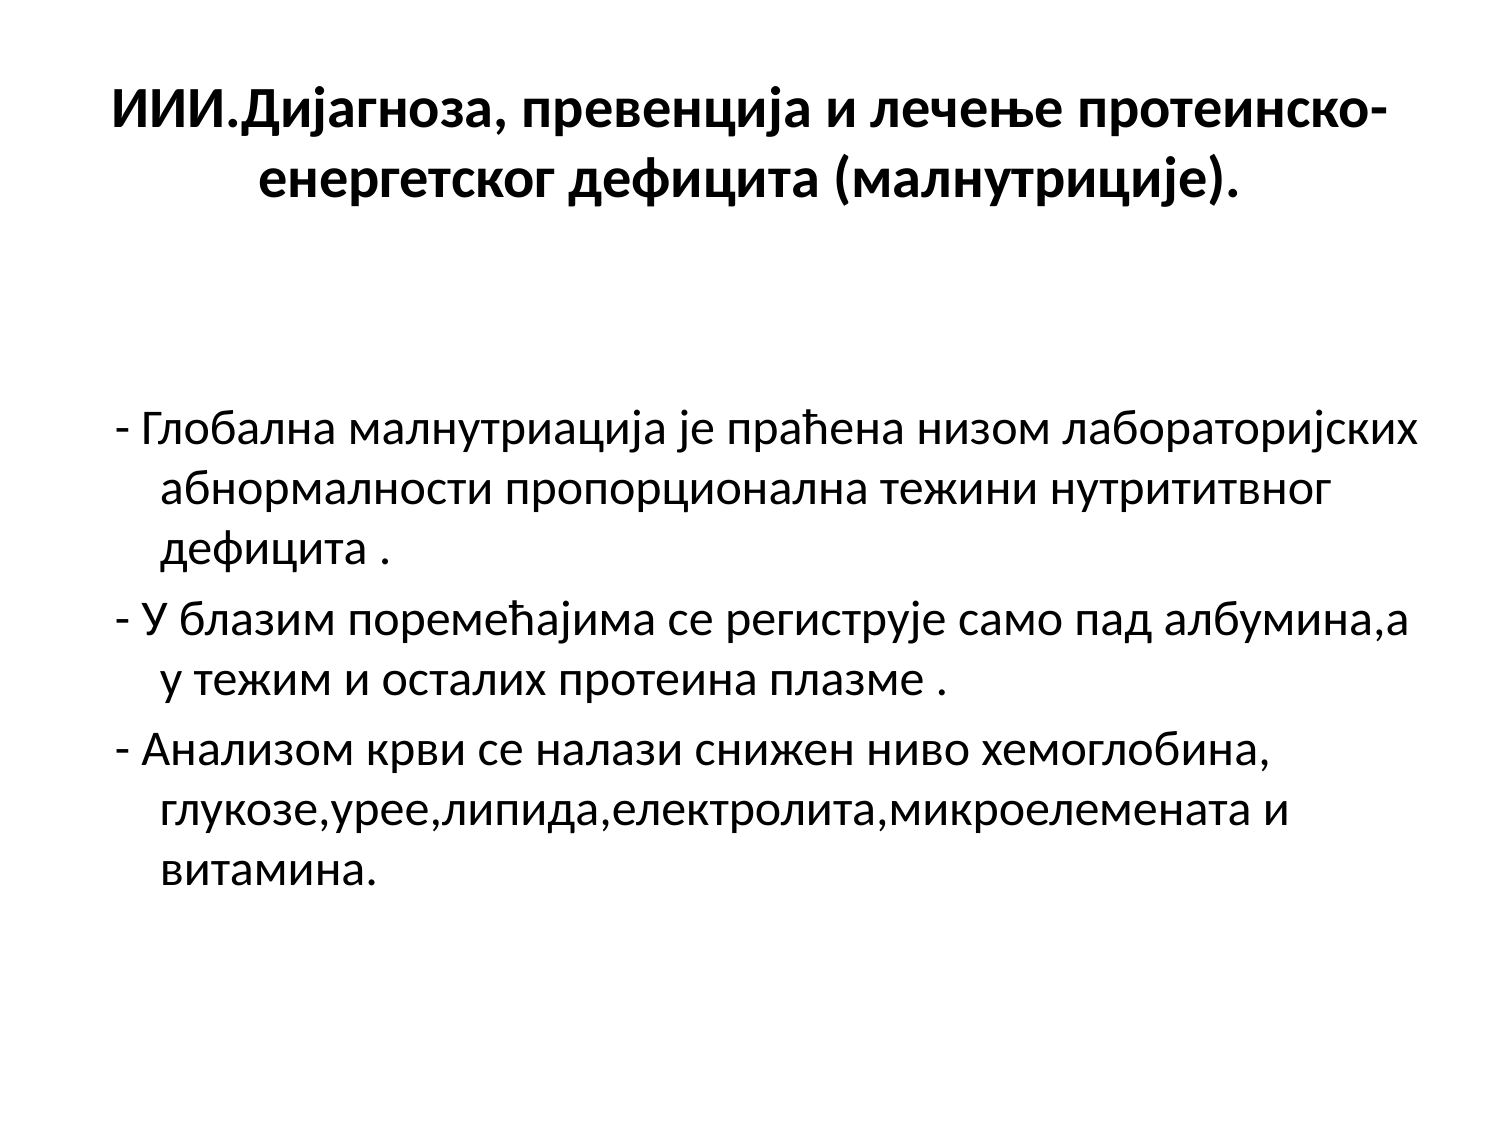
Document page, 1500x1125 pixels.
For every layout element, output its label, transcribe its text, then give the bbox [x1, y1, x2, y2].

title ИИИ.Дијагноза, превенција и лечење протеинско-енергетског дефицита (малнутриције). [75, 45, 1425, 233]
list - Глобална малнутриација је праћена низом лабораторијских абнормалности пропорционална тежини нутрититвног дефицита . - У блазим поремећајима се региструје само пад албумина,а у тежим и осталих протеина плазме . - Анализом крви се налази снижен ниво хемоглобина, глукозе,урее,липида,електролита,микроелемената и витамина. [88, 387, 1439, 1125]
